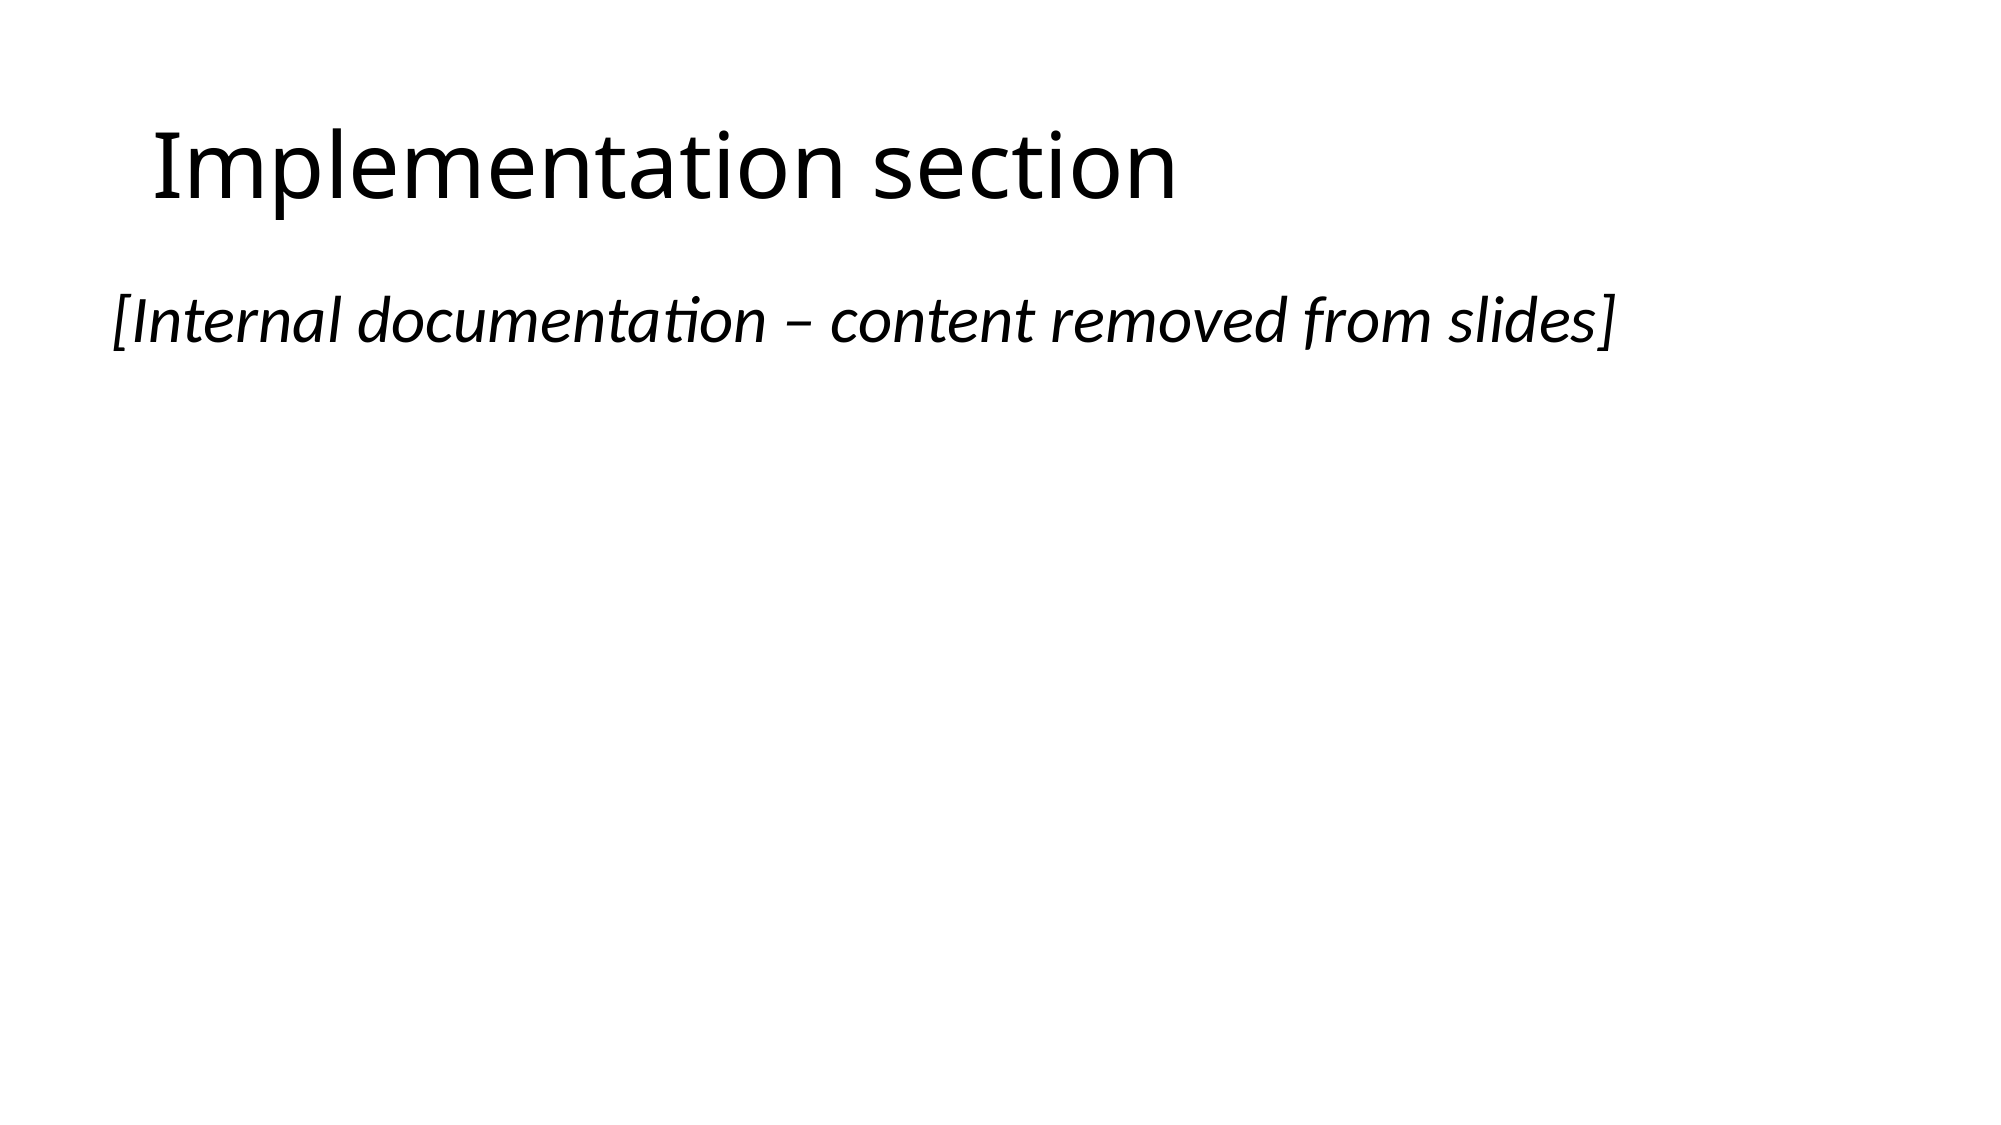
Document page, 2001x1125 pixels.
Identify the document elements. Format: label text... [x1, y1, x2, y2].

title Implementation section [137, 59, 1863, 277]
list [Internal documentation – content removed from slides] [96, 277, 1863, 1014]
